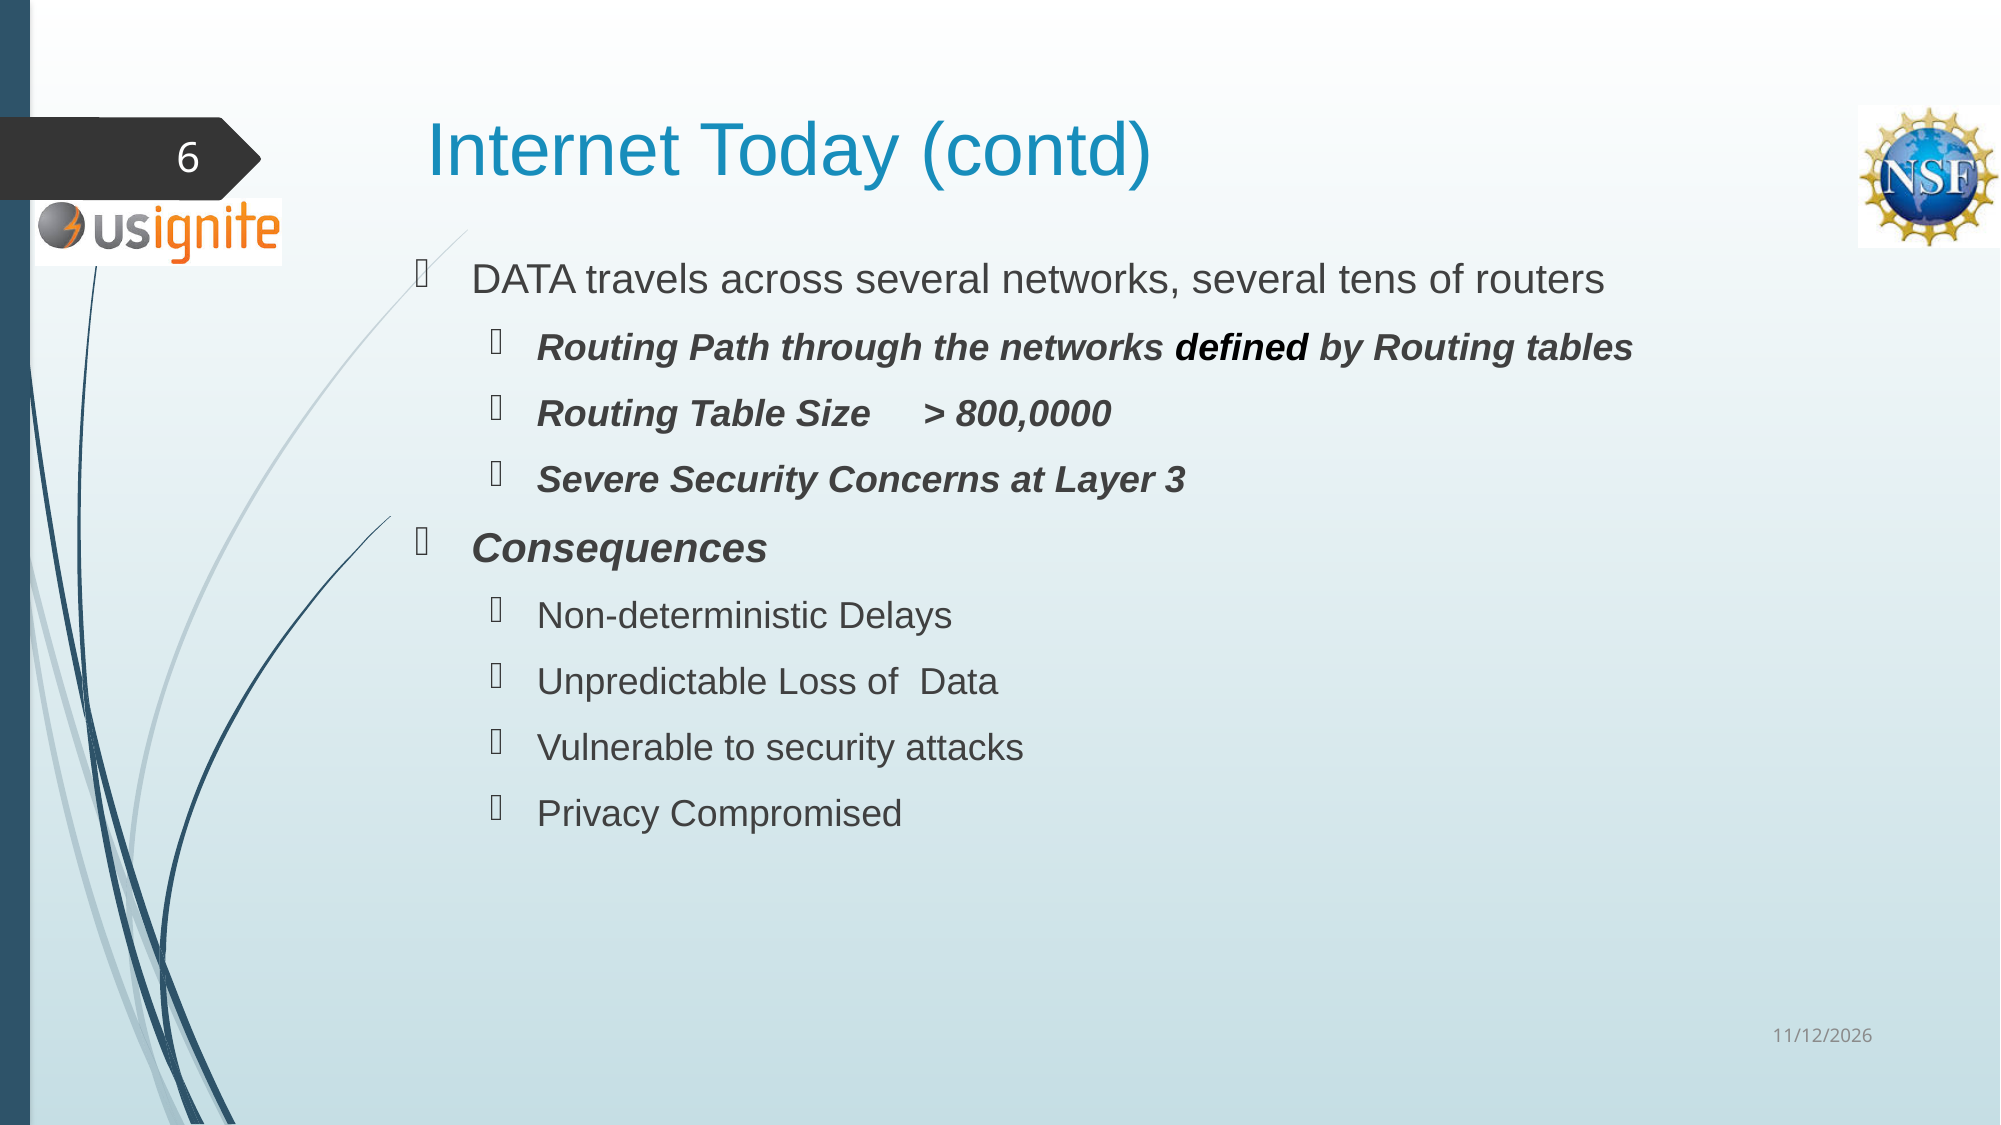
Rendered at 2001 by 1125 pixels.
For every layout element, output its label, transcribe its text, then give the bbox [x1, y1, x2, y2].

picture [1858, 105, 2000, 248]
list DATA travels across several networks, several tens of routers Routing Path through the networks defined by Routing tables Routing Table Size > 800,0000 Severe Security Concerns at Layer 3 Consequences Non-deterministic Delays Unpredictable Loss of Data Vulnerable to security attacks Privacy Compromised [399, 244, 1863, 978]
slide_number 6 [87, 129, 216, 190]
picture [35, 198, 282, 266]
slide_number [1699, 1005, 1888, 1067]
title Internet Today (contd) [410, 93, 1953, 228]
